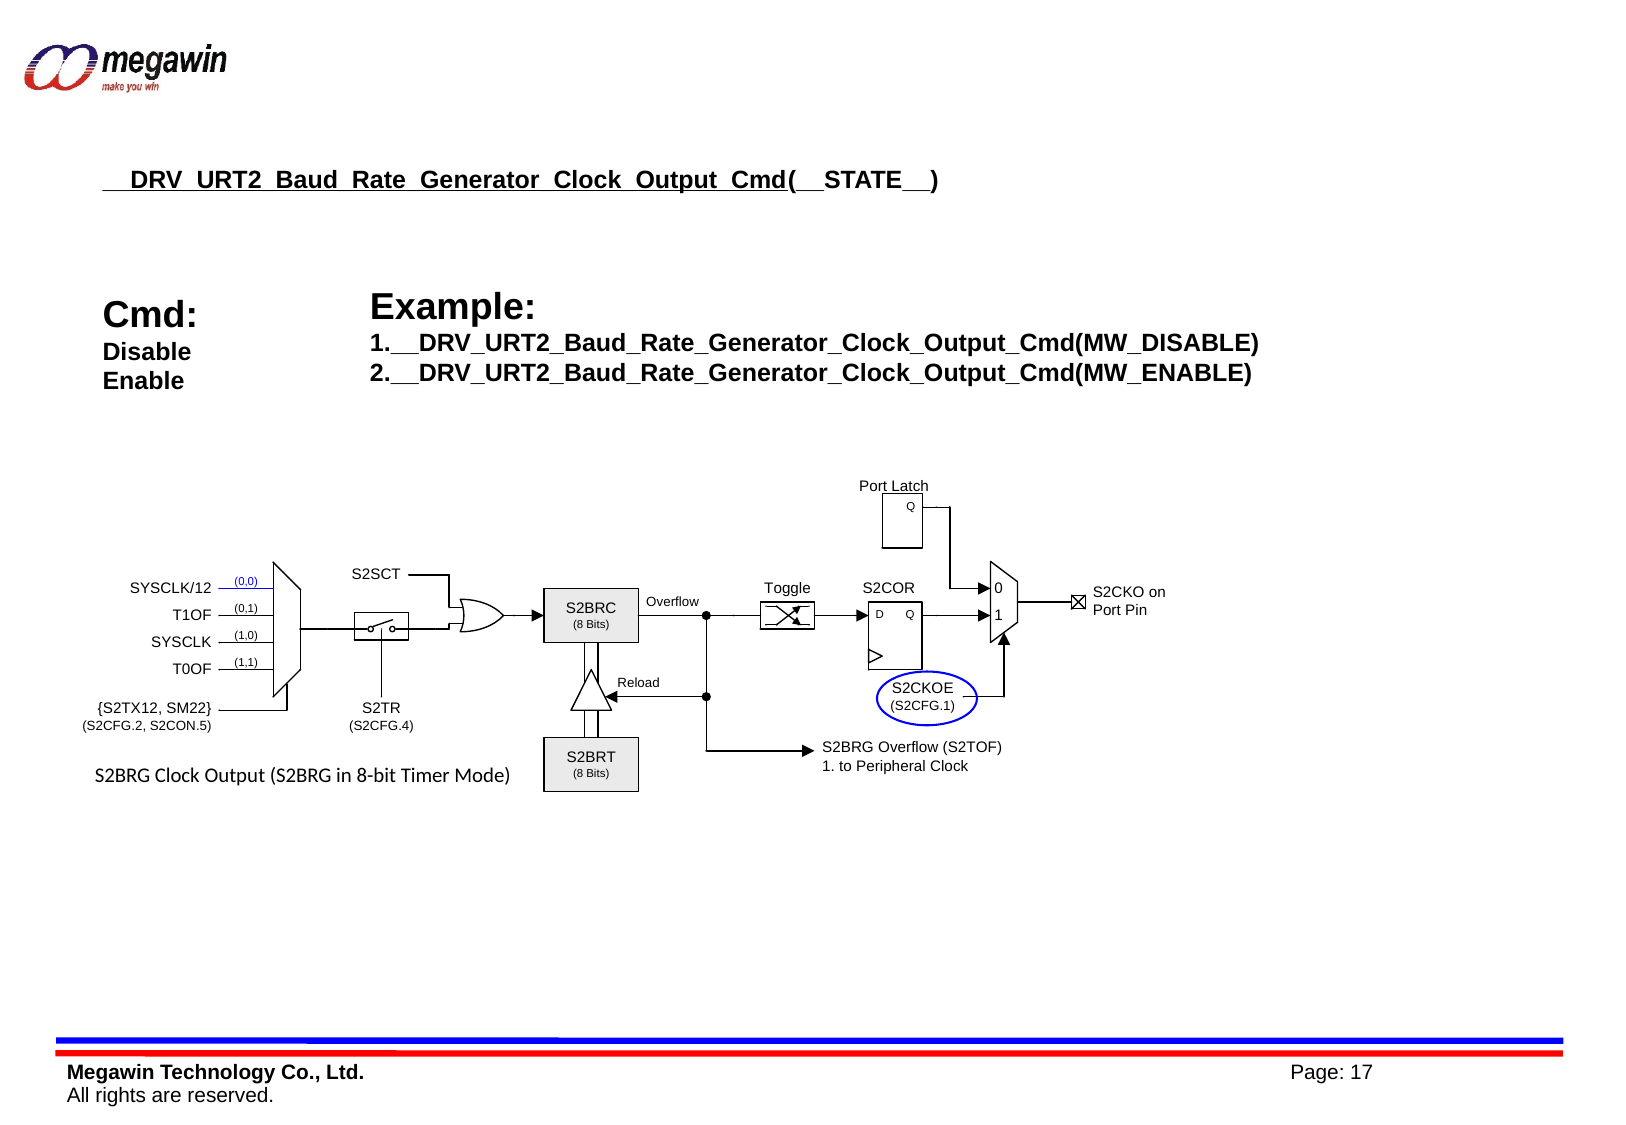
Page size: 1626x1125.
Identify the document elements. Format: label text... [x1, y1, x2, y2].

picture [80, 473, 1168, 795]
picture [19, 37, 231, 97]
text_box Example: 1.__DRV_URT2_Baud_Rate_Generator_Clock_Output_Cmd(MW_DISABLE) 2.__DRV_URT2_Baud_Rate_Generator_Clock_Output_Cmd(MW_ENABLE) [355, 274, 1499, 395]
text_box Cmd: Disable Enable [87, 282, 638, 403]
text_box __DRV_URT2_Baud_Rate_Generator_Clock_Output_Cmd(__STATE__) [87, 155, 1416, 201]
